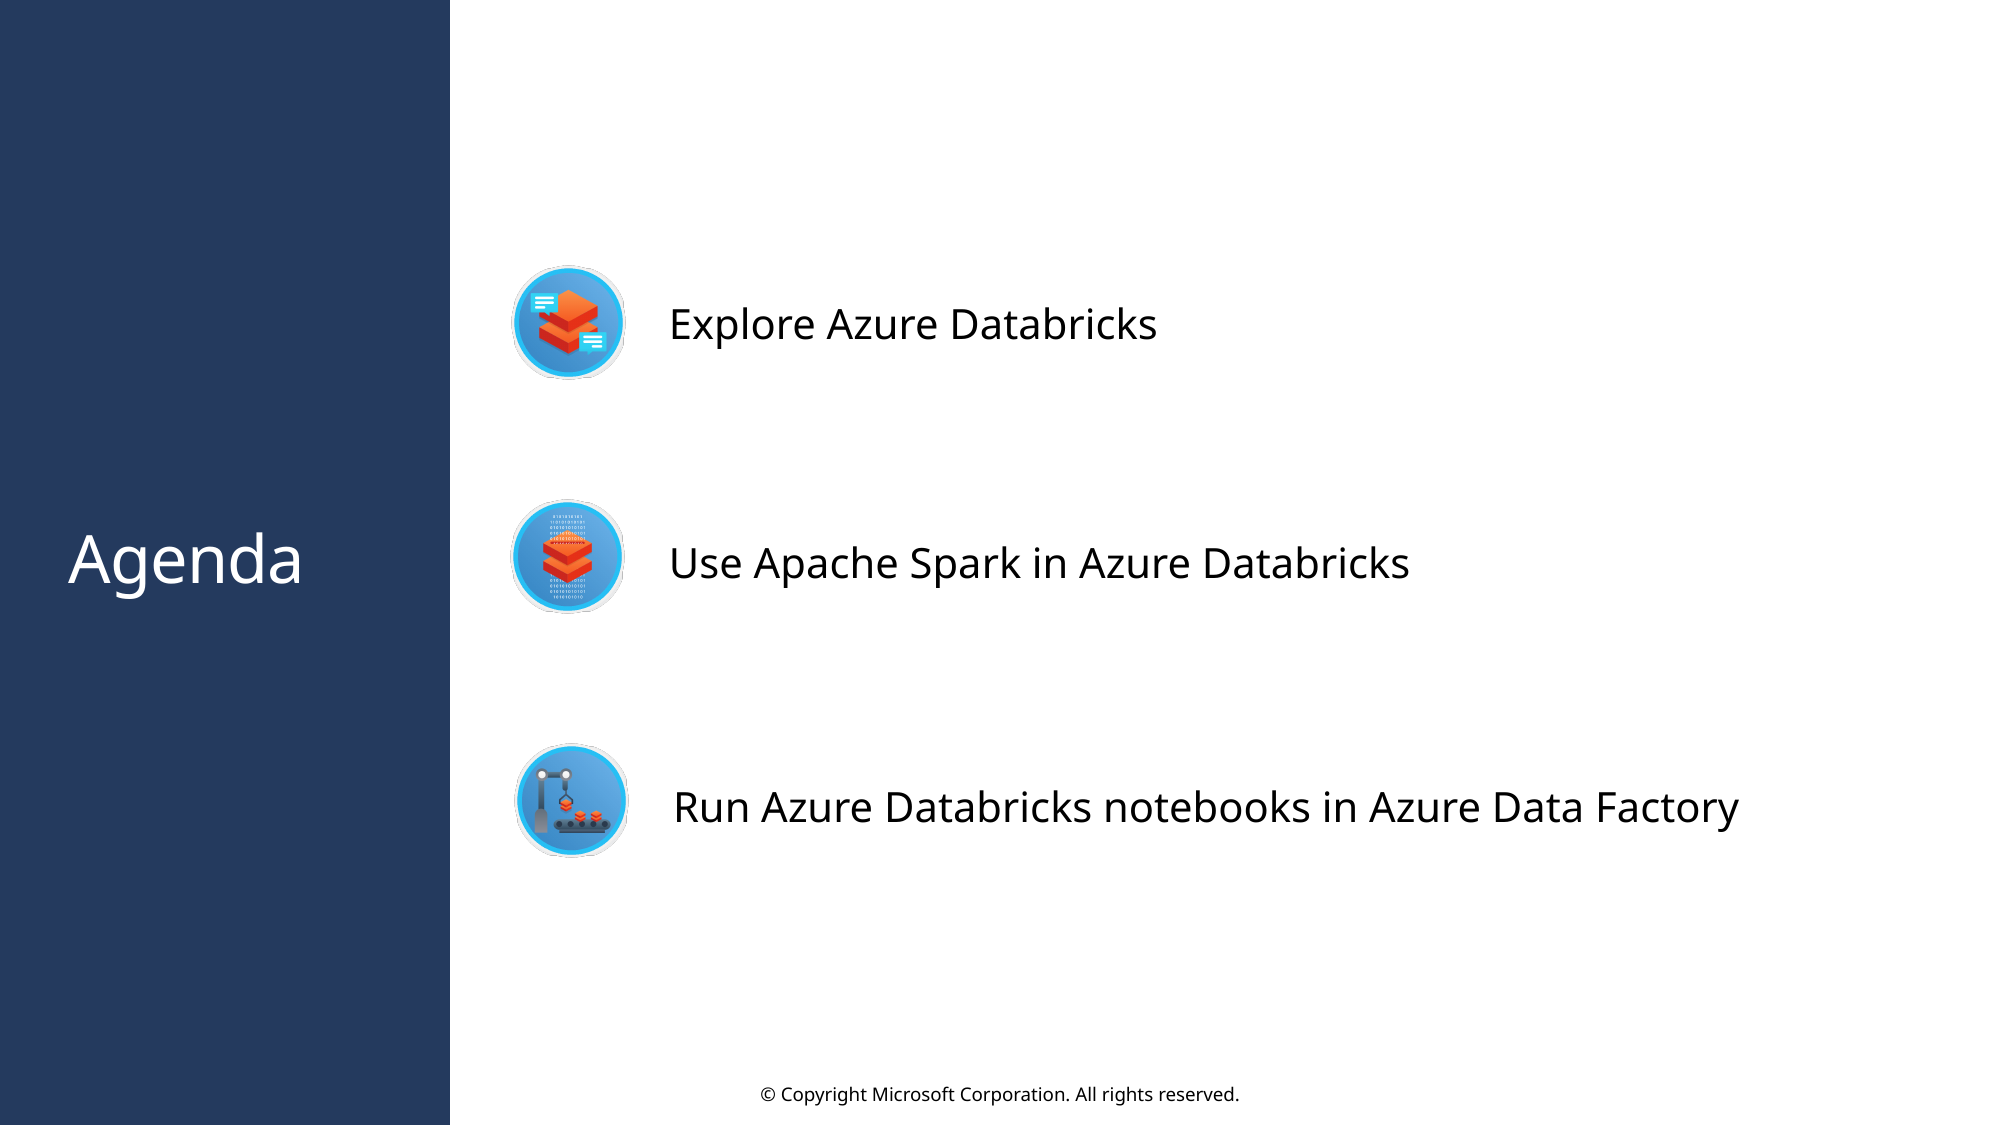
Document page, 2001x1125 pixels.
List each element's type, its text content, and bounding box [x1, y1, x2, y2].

title Agenda [68, 506, 391, 619]
picture [510, 264, 627, 381]
list Run Azure Databricks notebooks in Azure Data Factory [673, 705, 1936, 907]
picture [510, 498, 626, 615]
list Explore Azure Databricks [669, 222, 1932, 424]
list Use Apache Spark in Azure Databricks [669, 461, 1932, 662]
picture [513, 743, 630, 860]
